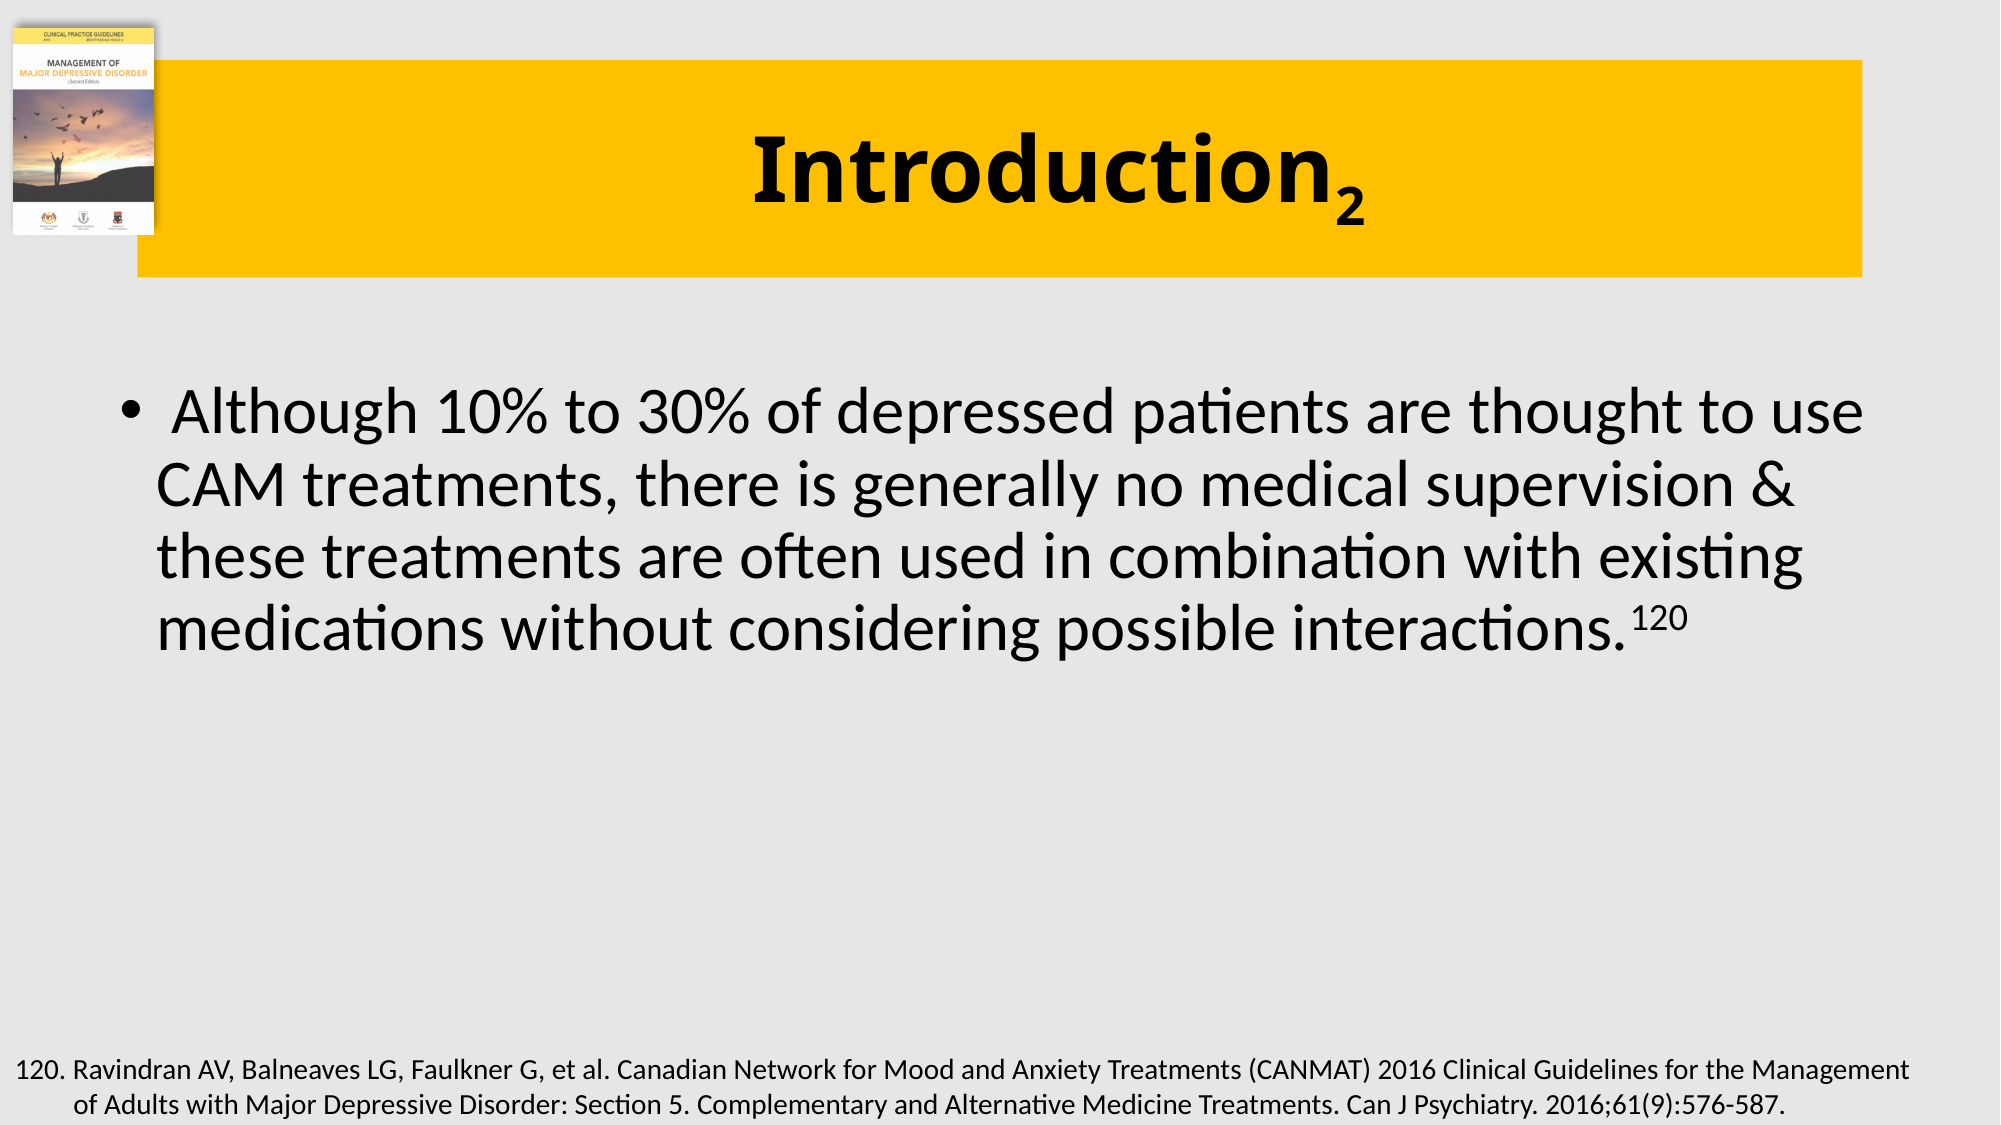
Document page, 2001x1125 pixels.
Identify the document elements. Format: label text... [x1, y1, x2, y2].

text_box 120. Ravindran AV, Balneaves LG, Faulkner G, et al. Canadian Network for Mood and Anxiety Treatments (CANMAT) 2016 Clinical Guidelines for the Management of Adults with Major Depressive Disorder: Section 5. Complementary and Alternative Medicine Treatments. Can J Psychiatry. 2016;61(9):576-587. [0, 1043, 2000, 1125]
list Although 10% to 30% of depressed patients are thought to use CAM treatments, there is generally no medical supervision & these treatments are often used in combination with existing medications without considering possible interactions.120 [104, 267, 1896, 1043]
title Introduction2 [137, 59, 1863, 267]
picture [13, 28, 154, 235]
